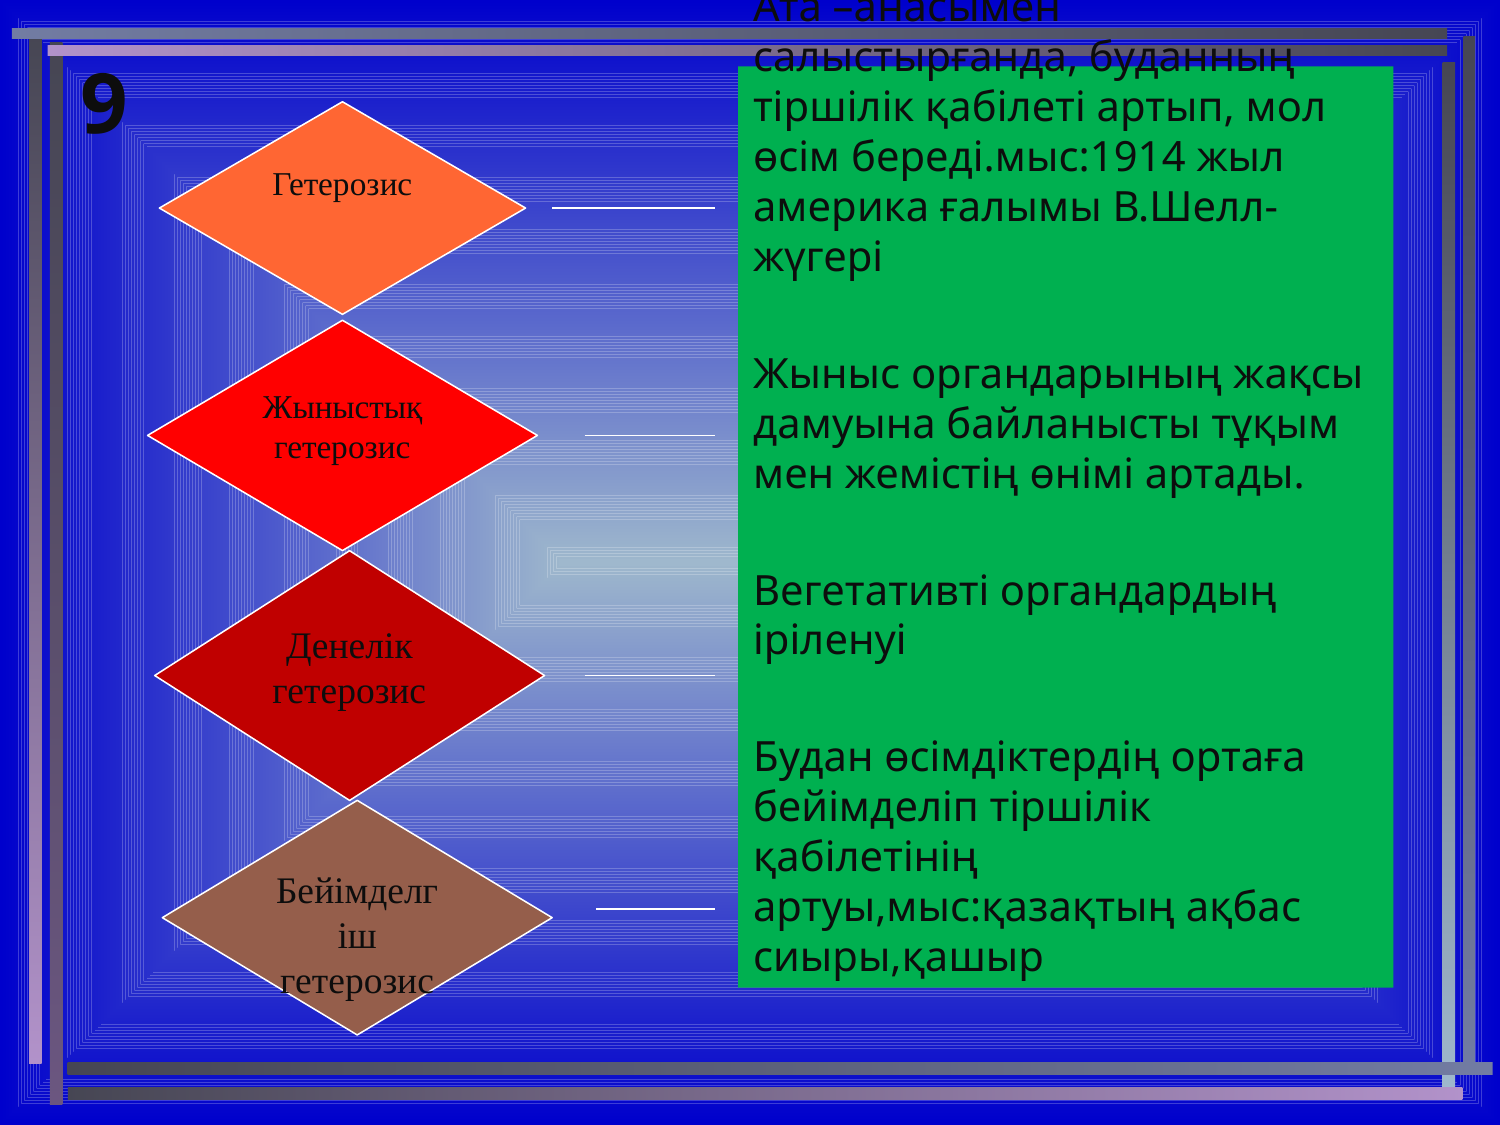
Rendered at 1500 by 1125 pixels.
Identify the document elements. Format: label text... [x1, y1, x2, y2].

text_box Бейімделгіш гетерозис [162, 800, 553, 1035]
title 9 [64, 42, 1340, 267]
list Ата –анасымен салыстырғанда, буданның тіршілік қабілеті артып, мол өсім береді.мыс:1914 жыл америка ғалымы В.Шелл-жүгері Жыныс органдарының жақсы дамуына байланысты тұқым мен жемістің өнімі артады. Вегетативті органдардың іріленуі Будан өсімдіктердің ортаға бейімделіп тіршілік қабілетінің артуы,мыс:қазақтың ақбас сиыры,қашыр [738, 66, 1394, 988]
text_box Гетерозис [159, 101, 526, 315]
text_box Жыныстық гетерозис [147, 320, 538, 551]
text_box Денелік гетерозис [154, 550, 545, 801]
